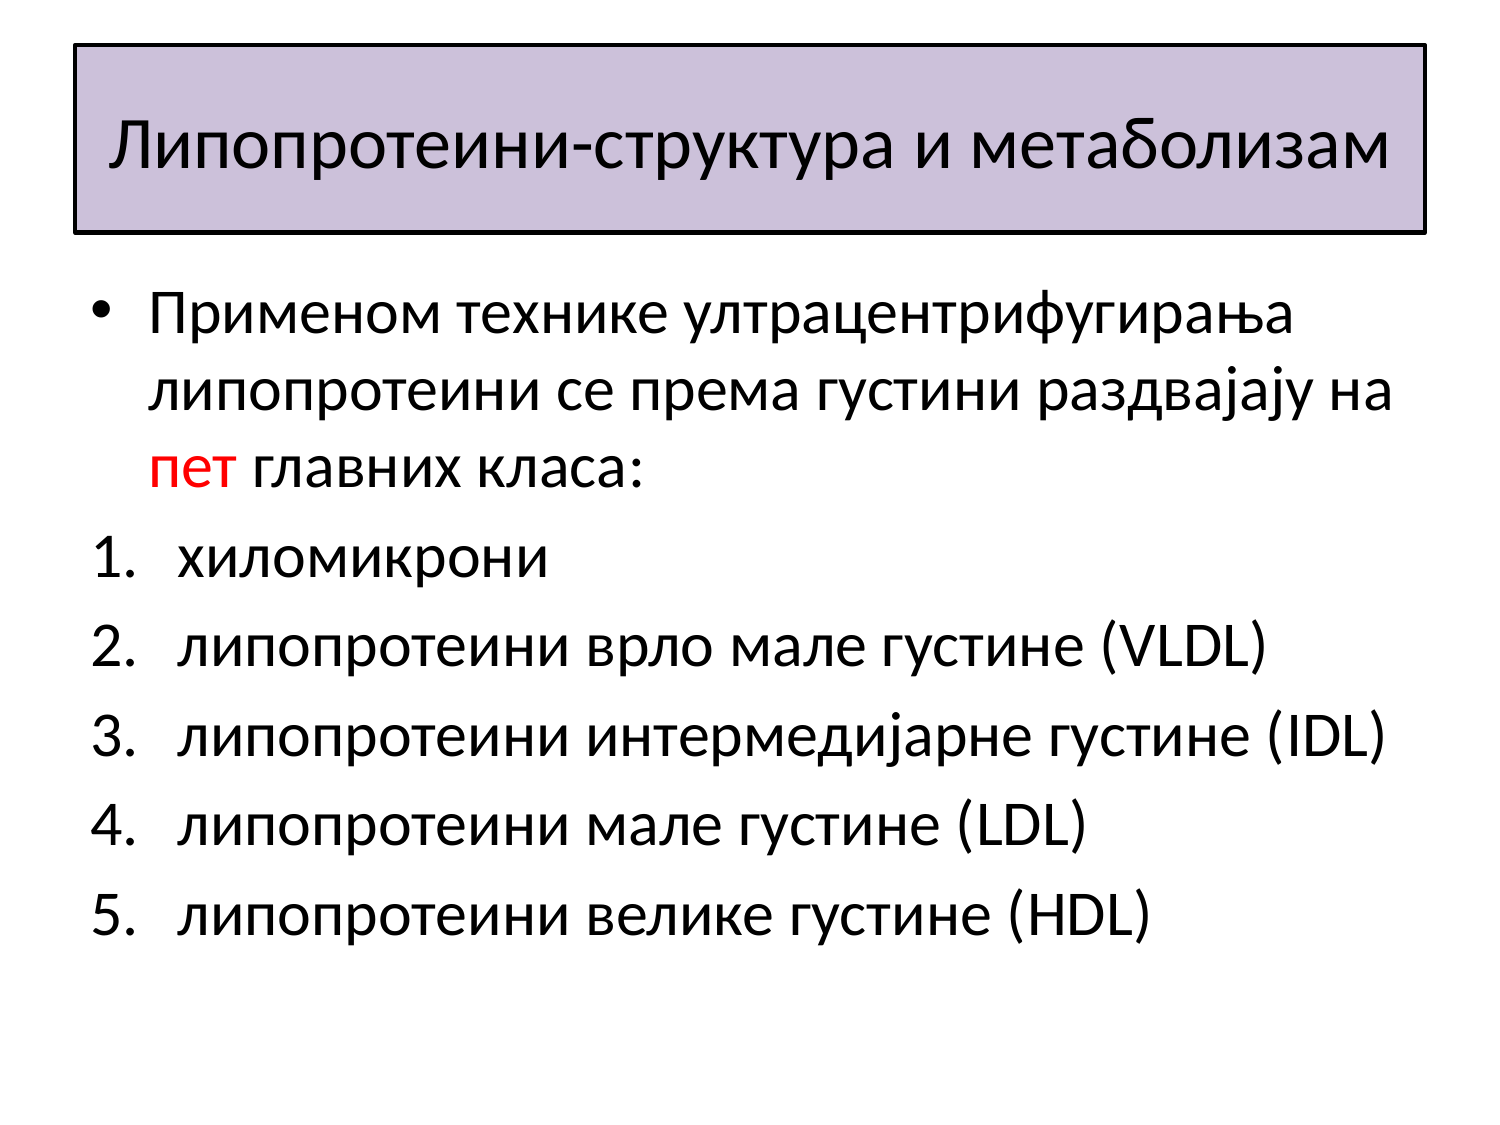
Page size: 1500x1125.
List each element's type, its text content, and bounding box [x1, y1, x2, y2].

title Липопротеини-структура и метаболизам [73, 43, 1427, 235]
list Применом технике ултрацентрифугирања липопротеини се према густини раздвајају на пет главних класа: хиломикрони липопротеини врло мале густине (VLDL) липопротеини интермедијарне густине (IDL) липопротеини мале густине (LDL) липопротеини велике густине (HDL) [75, 262, 1425, 1005]
